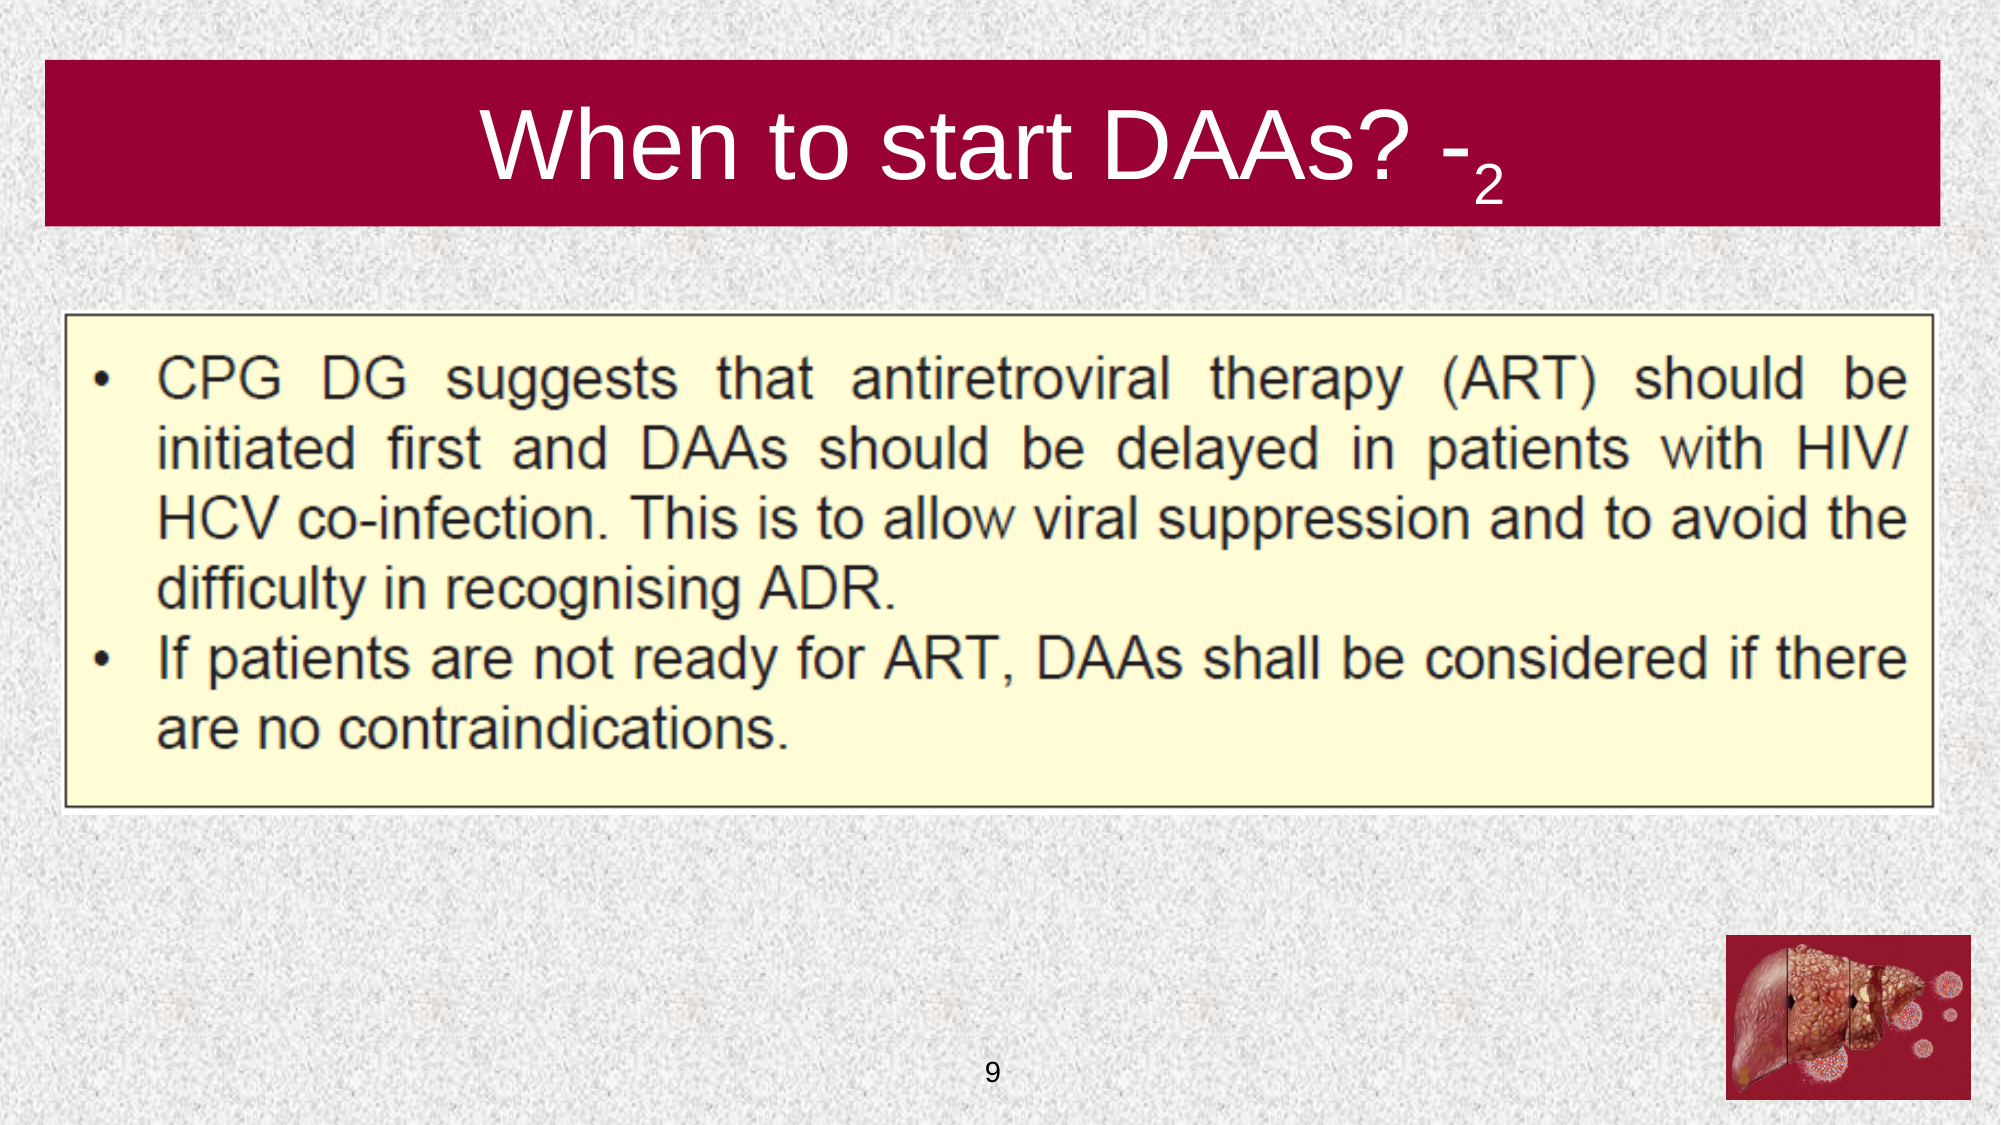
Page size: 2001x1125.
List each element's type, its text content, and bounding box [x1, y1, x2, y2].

text_box When to start DAAs? -2 [45, 59, 1941, 227]
picture [0, 0, 2001, 1125]
text_box 9 [759, 1040, 1227, 1101]
